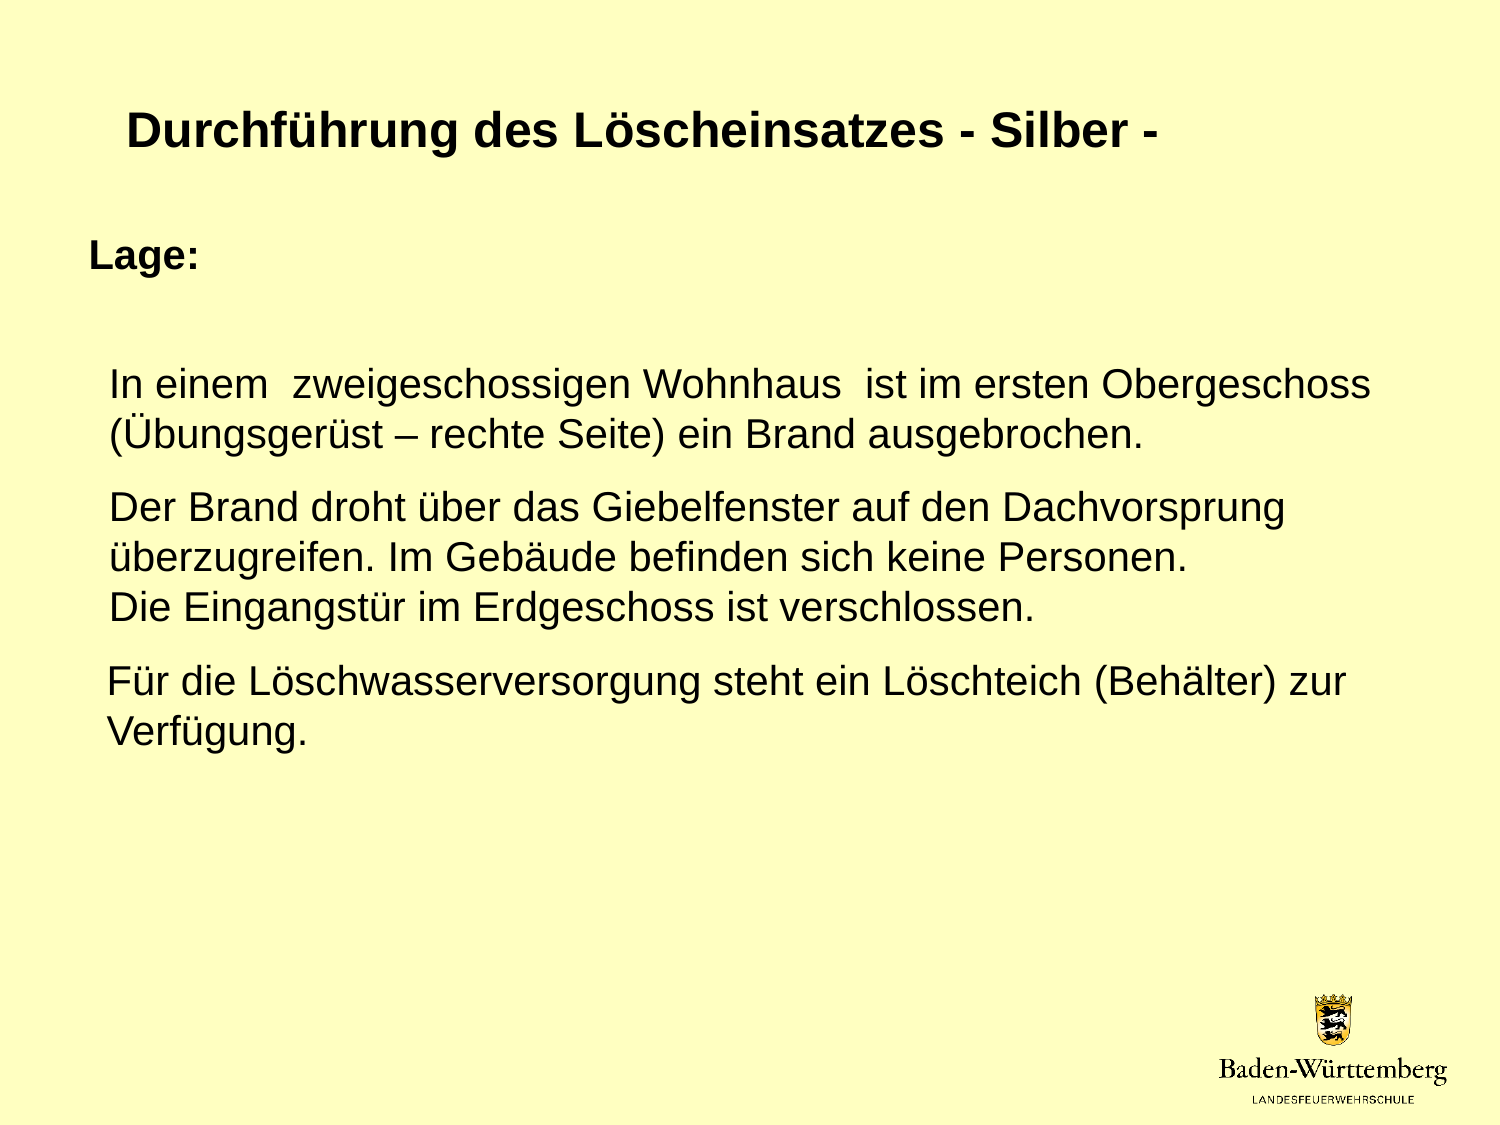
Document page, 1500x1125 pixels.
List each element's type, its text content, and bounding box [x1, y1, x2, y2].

text_box Für die Löschwasserversorgung steht ein Löschteich (Behälter) zur Verfügung. [91, 646, 1363, 761]
text_box Der Brand droht über das Giebelfenster auf den Dachvorsprung überzugreifen. Im Gebäude befinden sich keine Personen. Die Eingangstür im Erdgeschoss ist verschlossen. [94, 472, 1347, 637]
picture [1219, 992, 1447, 1106]
text_box In einem zweigeschossigen Wohnhaus ist im ersten Obergeschoss (Übungsgerüst – rechte Seite) ein Brand ausgebrochen. [94, 349, 1400, 465]
text_box Durchführung des Löscheinsatzes - Silber - [112, 90, 1412, 165]
text_box Lage: [73, 220, 236, 285]
